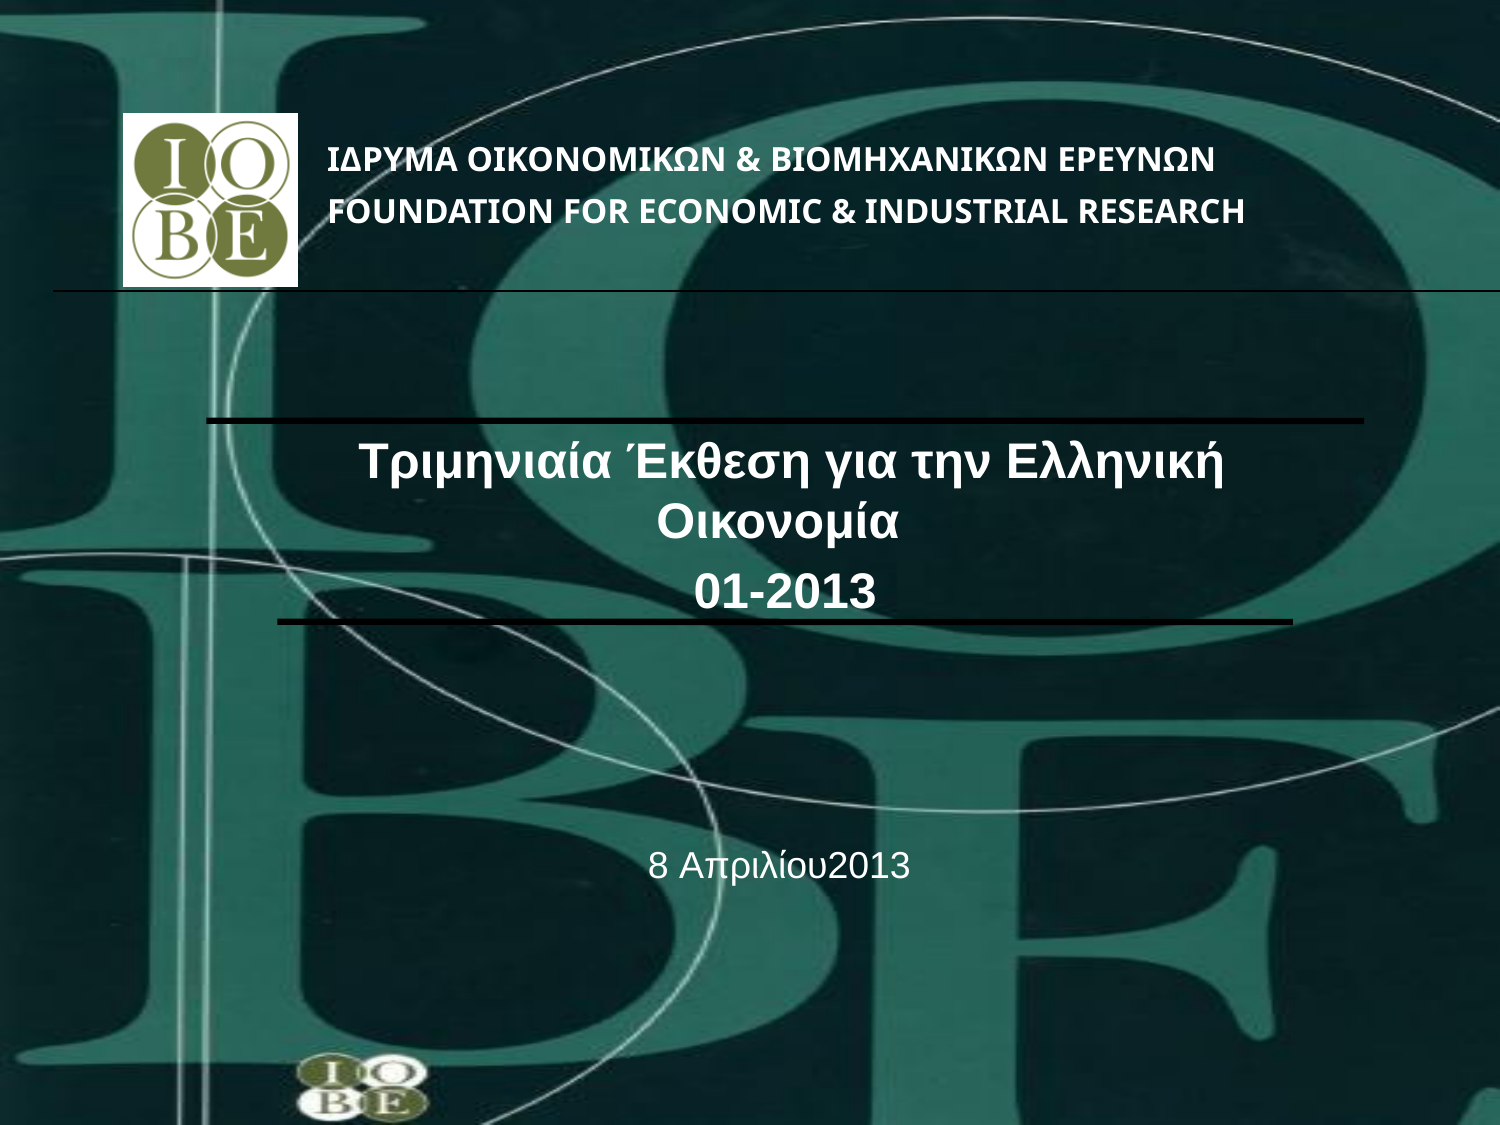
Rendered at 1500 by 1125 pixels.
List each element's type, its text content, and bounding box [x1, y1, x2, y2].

picture [0, 0, 1500, 1125]
table_header [53, 102, 316, 290]
picture [123, 113, 298, 287]
table_header ΙΔΡΥΜΑ ΟΙΚΟΝΟΜΙΚΩΝ & ΒΙΟΜΗΧΑΝΙΚΩΝ ΕΡΕΥΝΩΝ FOUNDATION FOR ECONOMIC & INDUSTRIAL RESEARCH [316, 102, 1500, 290]
text_box 8 Απριλίου2013 [336, 834, 1223, 894]
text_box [206, 420, 1365, 622]
subtitle Τριμηνιαία Έκθεση για την Ελληνική Οικονομία 01-2013 [218, 630, 1353, 752]
